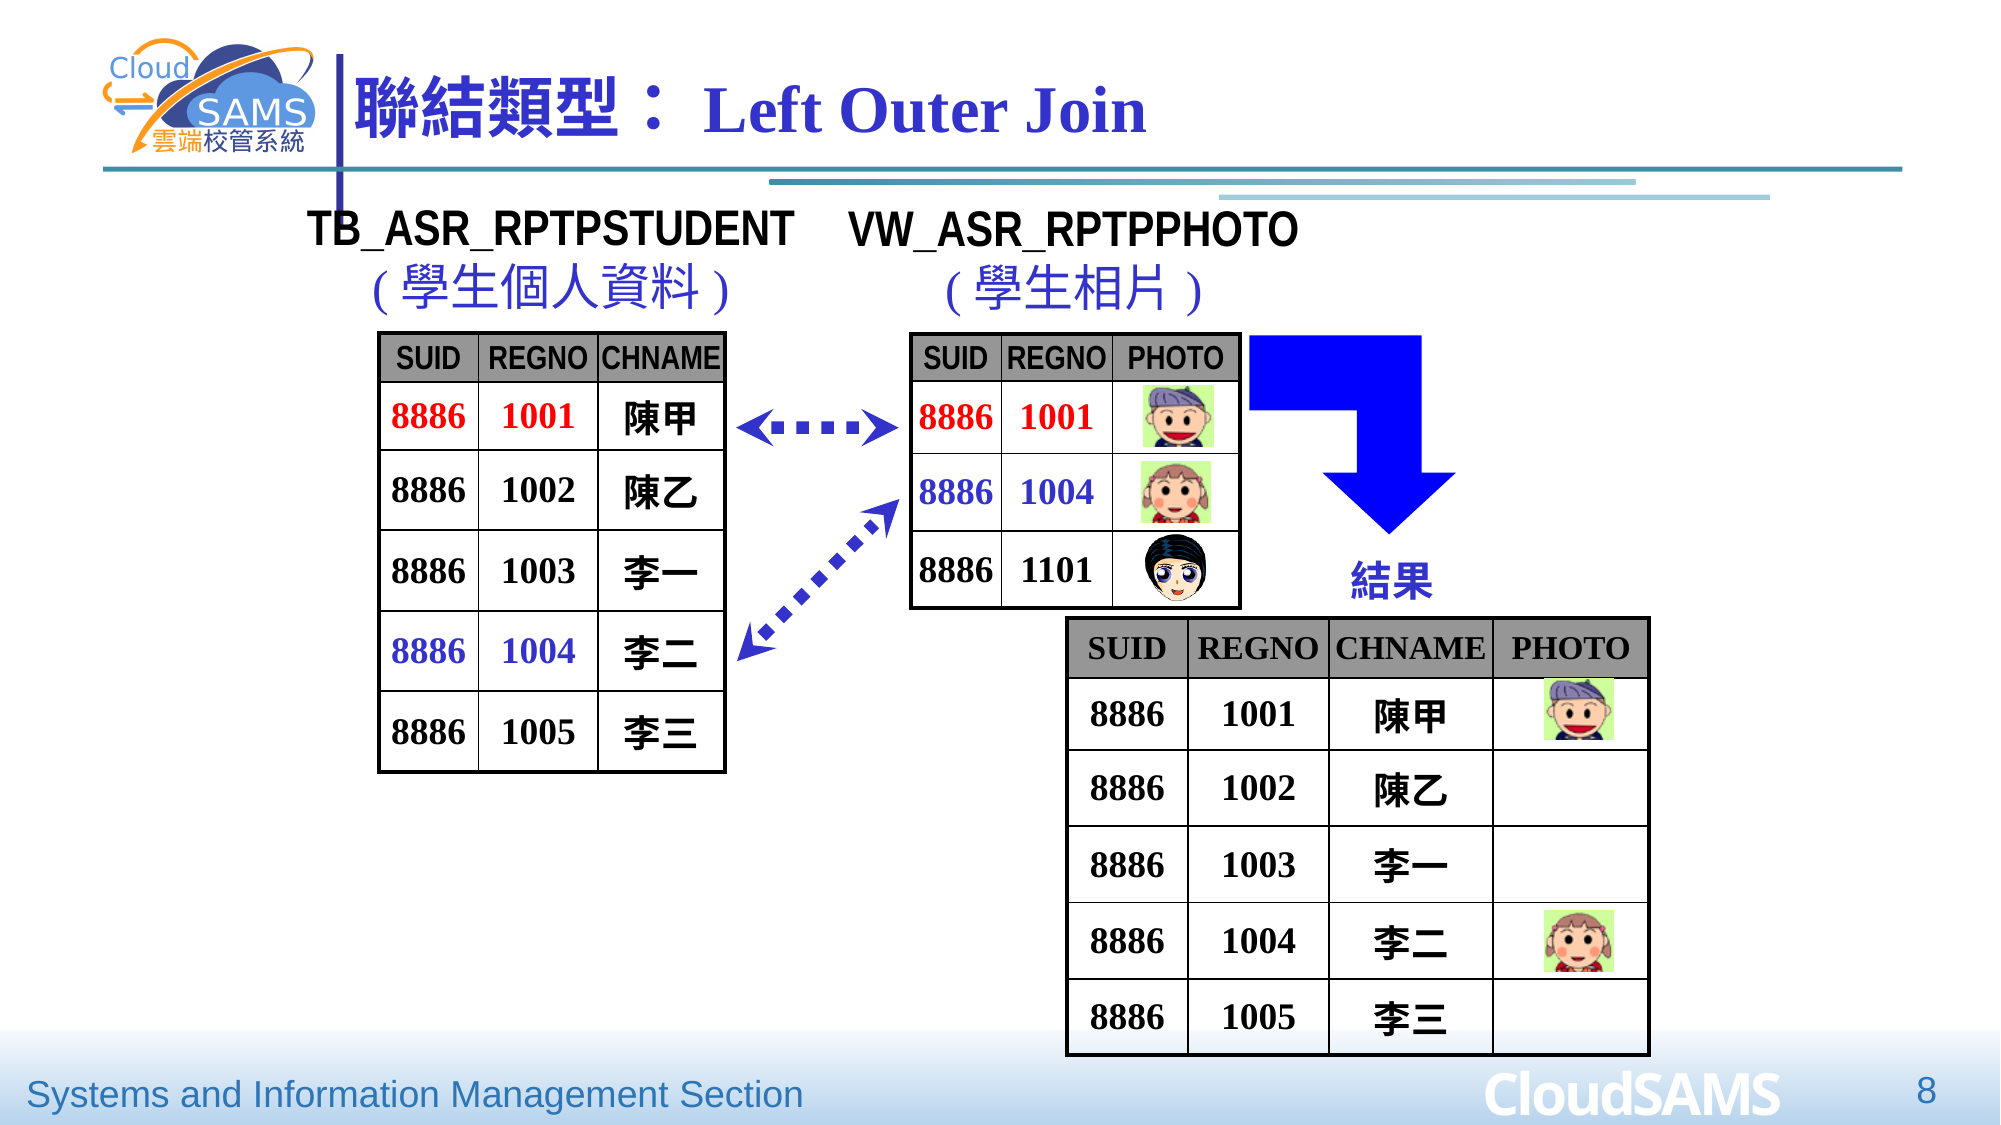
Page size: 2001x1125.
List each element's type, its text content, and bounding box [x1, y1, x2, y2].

table_header SUID [1069, 620, 1187, 677]
table_header REGNO [1002, 336, 1112, 380]
table_header PHOTO [1494, 620, 1647, 677]
table_header CHNAME [599, 335, 723, 381]
table_cell 李三 [1330, 980, 1492, 1053]
picture [1143, 385, 1214, 447]
table_cell 1002 [479, 451, 597, 529]
text_box [736, 421, 749, 434]
table_header SUID [381, 335, 478, 381]
table_cell 1004 [1002, 454, 1112, 530]
table_cell [1494, 980, 1647, 1053]
table_cell [1113, 532, 1144, 606]
table_cell [1611, 679, 1647, 749]
text_box [886, 421, 899, 434]
table_cell 李二 [599, 612, 723, 690]
table_cell 8886 [381, 383, 478, 449]
table_cell 8886 [913, 454, 1001, 530]
table_header SUID [913, 336, 1001, 380]
table_cell 陳乙 [599, 451, 723, 529]
slide_number 8 [1755, 1059, 1952, 1125]
picture [1543, 678, 1614, 740]
text_box [886, 499, 900, 513]
text_box VW_ASR_RPTPPHOTO (學生相片) [831, 188, 1317, 324]
text_box [736, 648, 751, 662]
table_cell 8886 [1069, 679, 1187, 749]
table_cell 8886 [913, 382, 1001, 453]
text_box TB_ASR_RPTPSTUDENT (學生個人資料) [278, 188, 823, 323]
table_cell 1001 [479, 383, 597, 449]
table_cell [1494, 903, 1647, 978]
picture [344, 154, 349, 166]
table_cell 8886 [381, 612, 478, 690]
table_cell 8886 [1069, 980, 1187, 1053]
table_header CHNAME [1330, 620, 1492, 677]
table_cell [1113, 382, 1238, 453]
table_header REGNO [479, 335, 597, 381]
table_cell [1494, 679, 1548, 749]
text_box [1249, 335, 1457, 535]
table_cell 1004 [1189, 903, 1328, 978]
table_cell 8886 [381, 451, 478, 529]
table_cell 1005 [1189, 980, 1328, 1053]
table_cell 1003 [479, 531, 597, 610]
picture [1140, 461, 1211, 523]
table_cell 8886 [381, 692, 478, 770]
table_cell [1113, 454, 1238, 530]
table_cell 李一 [1330, 827, 1492, 902]
table_cell 1101 [1002, 532, 1112, 606]
table_cell 8886 [913, 532, 1001, 606]
table_cell 1001 [1189, 679, 1328, 749]
picture [87, 7, 349, 175]
table_cell 陳甲 [1330, 679, 1492, 749]
table_header REGNO [1189, 620, 1328, 677]
table_cell [1494, 827, 1647, 902]
picture [1145, 533, 1207, 601]
table_cell 8886 [1069, 751, 1187, 825]
table_cell 1001 [1002, 382, 1112, 453]
table_cell 1003 [1189, 827, 1328, 902]
table_cell 陳乙 [1330, 751, 1492, 825]
table_cell 8886 [381, 531, 478, 610]
table_cell 1005 [479, 692, 597, 770]
table_cell 8886 [1069, 903, 1187, 978]
text_box 結果 [1335, 547, 1449, 613]
table_cell [1208, 532, 1238, 606]
picture [1543, 910, 1614, 972]
table_cell 陳甲 [599, 383, 723, 449]
table_cell 李二 [1330, 903, 1492, 978]
table_cell 8886 [1069, 827, 1187, 902]
table_cell 1004 [479, 612, 597, 690]
table_cell 李一 [599, 531, 723, 610]
title 聯結類型：Left Outer Join [338, 28, 1455, 154]
table_header PHOTO [1113, 336, 1238, 380]
table_cell 1002 [1189, 751, 1328, 825]
table_cell 李三 [599, 692, 723, 770]
table_cell [1494, 751, 1647, 825]
